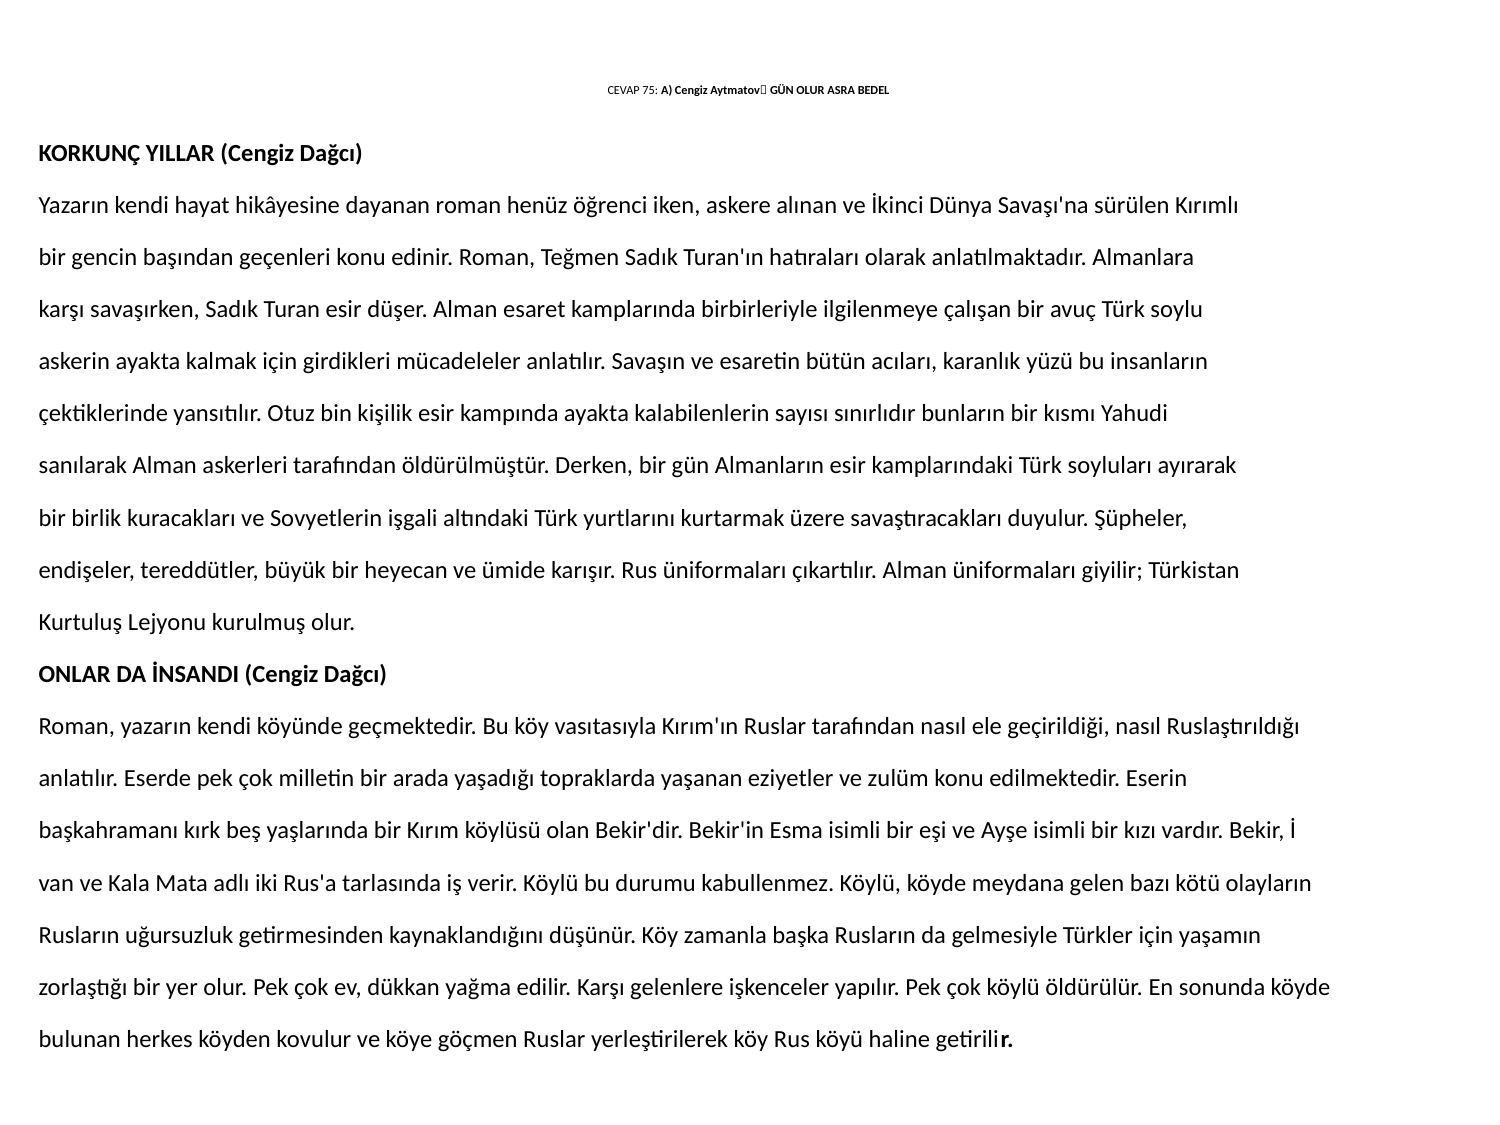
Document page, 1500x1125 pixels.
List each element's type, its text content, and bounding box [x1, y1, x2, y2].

title CEVAP 75: A) Cengiz Aytmatov GÜN OLUR ASRA BEDEL [75, 45, 1425, 128]
list KORKUNÇ YILLAR (Cengiz Dağcı) Yazarın kendi hayat hikâyesine dayanan roman henüz öğrenci iken, askere alınan ve İkinci Dünya Savaşı'na sürülen Kırımlı bir gencin başından geçenleri konu edinir. Roman, Teğmen Sadık Turan'ın hatıraları olarak anlatılmaktadır. Almanlara karşı savaşırken, Sadık Turan esir düşer. Alman esaret kamplarında birbirleriyle ilgilenmeye çalışan bir avuç Türk soylu askerin ayakta kalmak için girdikleri mücadeleler anlatılır. Savaşın ve esaretin bütün acıları, karanlık yüzü bu insanların çektiklerinde yansıtılır. Otuz bin kişilik esir kampında ayakta kalabilenlerin sayısı sınırlıdır bunların bir kısmı Yahudi sanılarak Alman askerleri tarafından öldürülmüştür. Derken, bir gün Almanların esir kamplarındaki Türk soyluları ayırarak bir birlik kuracakları ve Sovyetlerin işgali altındaki Türk yurtlarını kurtarmak üzere savaştıracakları duyulur. Şüpheler, endişeler, tereddütler, büyük bir heyecan ve ümide karışır. Rus üniformaları çıkartılır. Alman üniformaları giyilir; Türkistan Kurtuluş Lejyonu kurulmuş olur. ONLAR DA İNSANDI (Cengiz Dağcı) Roman, yazarın kendi köyünde geçmektedir. Bu köy vasıtasıyla Kırım'ın Ruslar tarafından nasıl ele geçirildiği, nasıl Ruslaştırıldığı anlatılır. Eserde pek çok milletin bir arada yaşadığı topraklarda yaşanan eziyetler ve zulüm konu edilmektedir. Eserin başkahramanı kırk beş yaşlarında bir Kırım köylüsü olan Bekir'dir. Bekir'in Esma isimli bir eşi ve Ayşe isimli bir kızı vardır. Bekir, İ van ve Kala Mata adlı iki Rus'a tarlasında iş verir. Köylü bu durumu kabullenmez. Köylü, köyde meydana gelen bazı kötü olayların Rusların uğursuzluk getirmesinden kaynaklandığını düşünür. Köy zamanla başka Rusların da gelmesiyle Türkler için yaşamın zorlaştığı bir yer olur. Pek çok ev, dükkan yağma edilir. Karşı gelenlere işkenceler yapılır. Pek çok köylü öldürülür. En sonunda köyde bulunan herkes köyden kovulur ve köye göçmen Ruslar yerleştirilerek köy Rus köyü haline getirilir. [23, 128, 1477, 1090]
